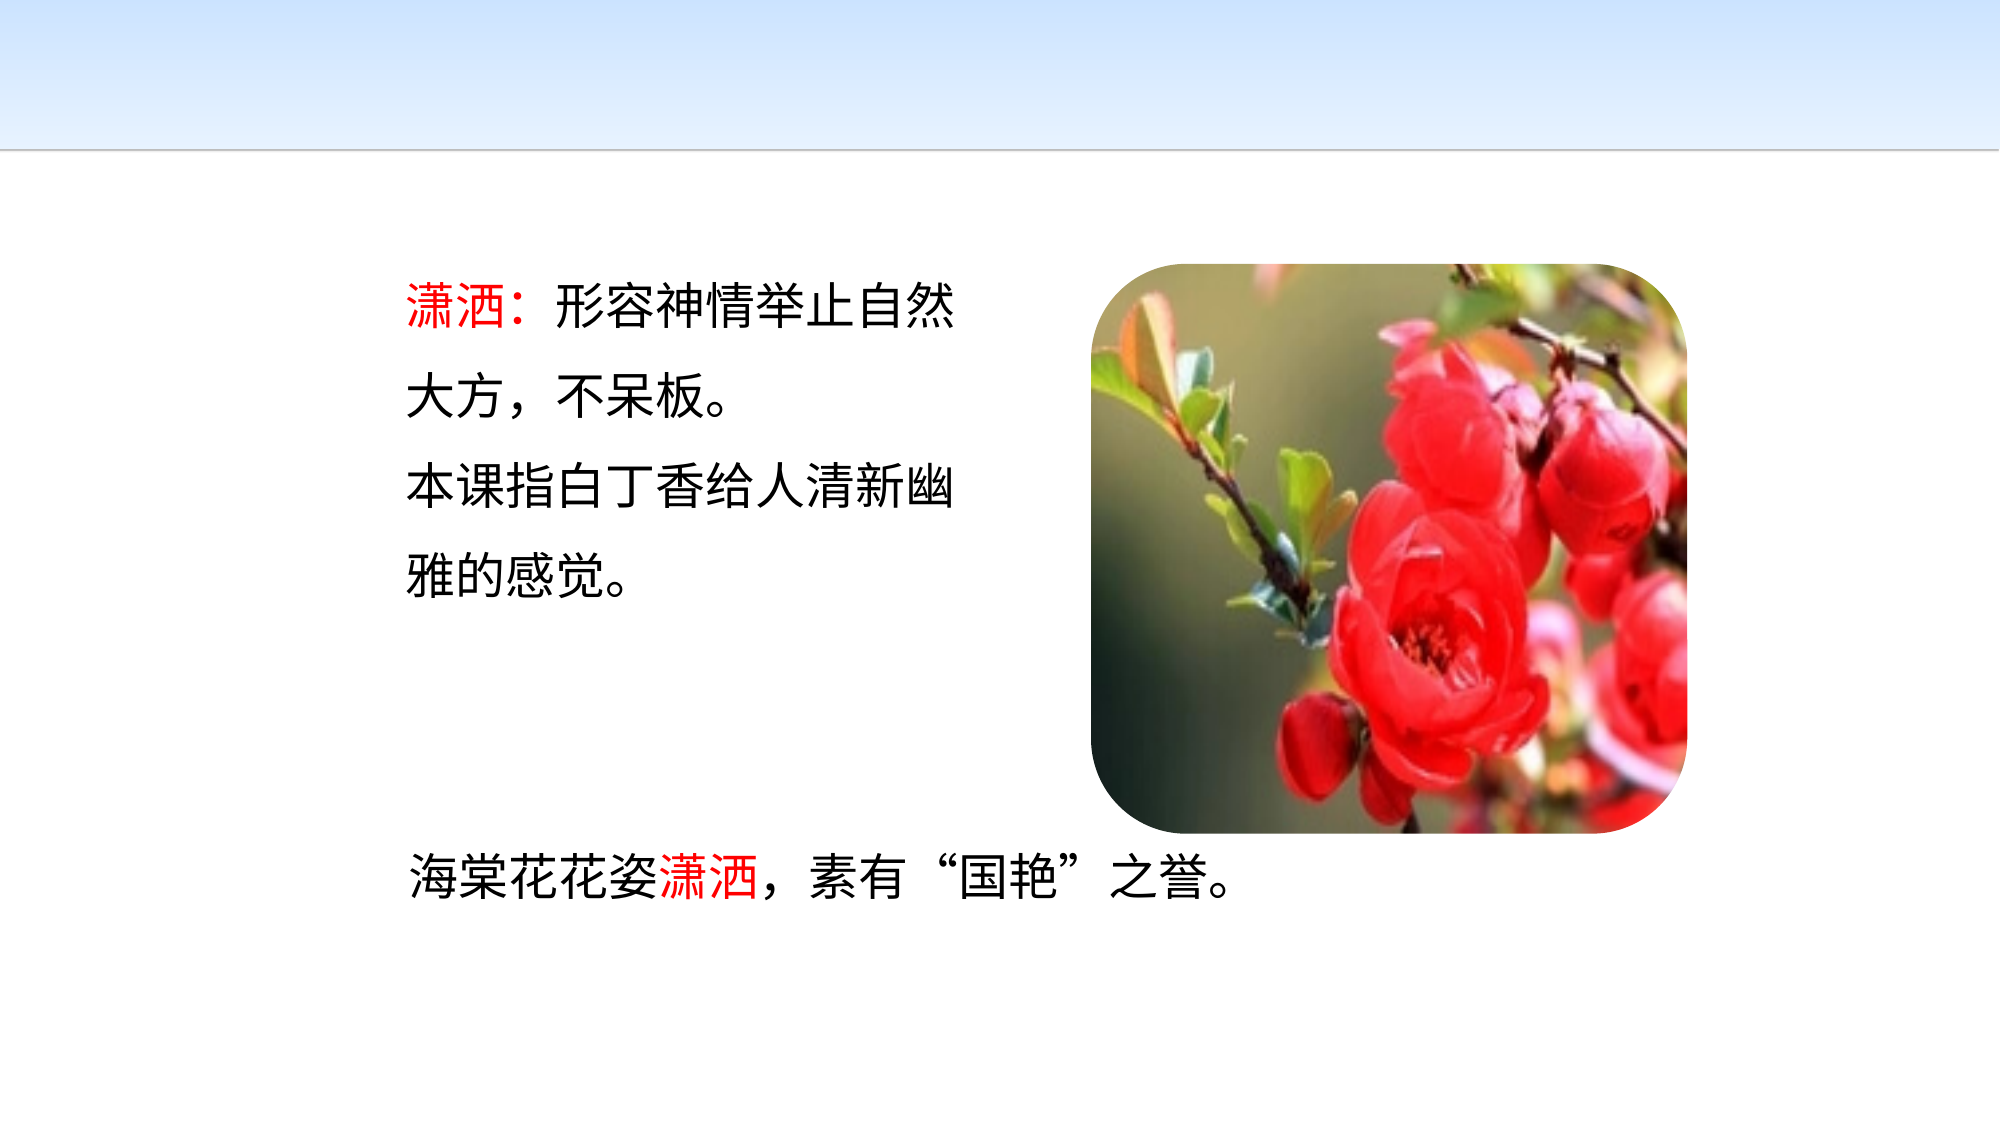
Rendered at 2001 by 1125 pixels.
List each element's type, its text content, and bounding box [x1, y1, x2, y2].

text_box 潇洒：形容神情举止自然大方，不呆板。 本课指白丁香给人清新幽雅的感觉。 [390, 237, 1013, 613]
text_box 海棠花花姿潇洒，素有“国艳”之誉。 [370, 837, 1273, 913]
picture [1090, 263, 1688, 834]
